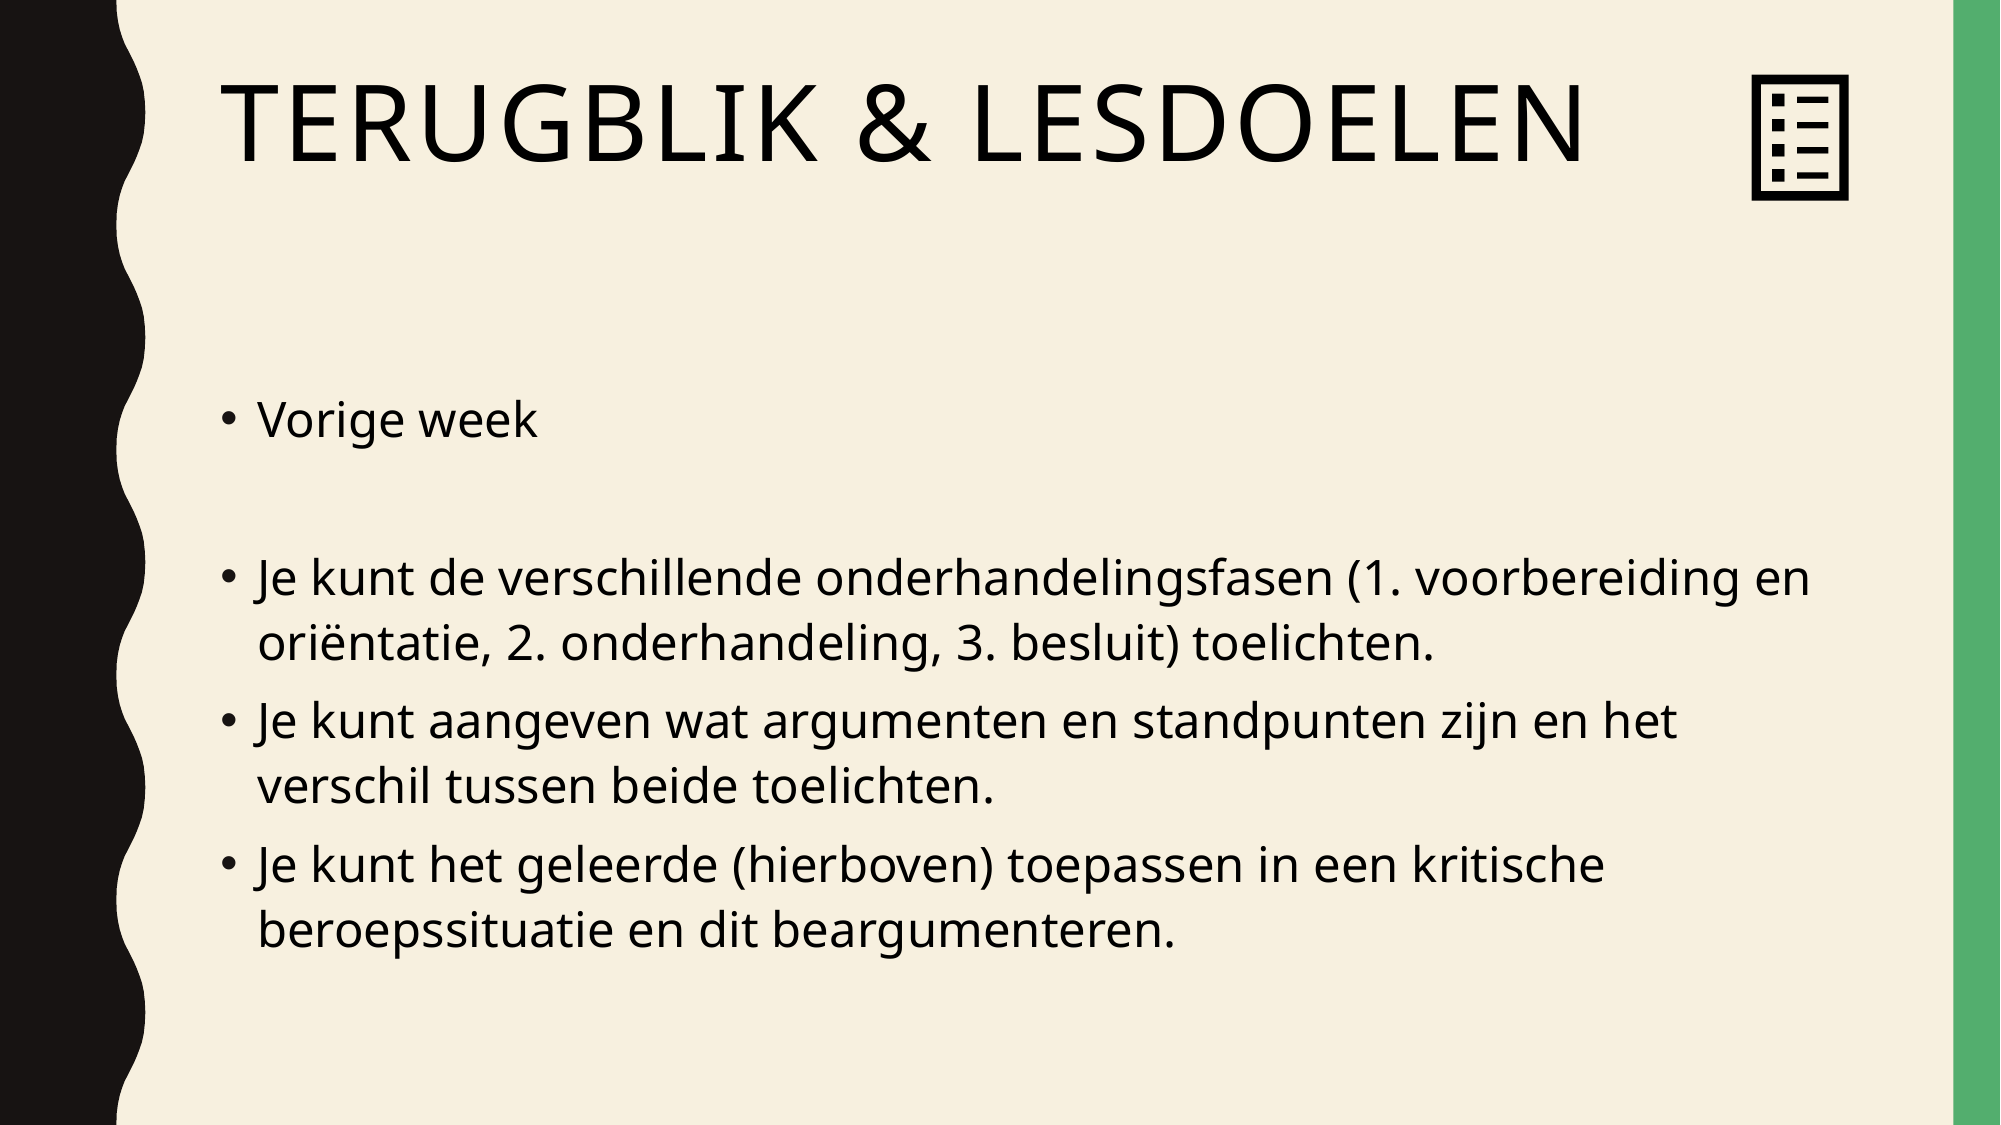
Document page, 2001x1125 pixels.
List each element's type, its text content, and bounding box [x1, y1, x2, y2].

picture [1724, 62, 1875, 213]
list Vorige week Je kunt de verschillende onderhandelingsfasen (1. voorbereiding en oriëntatie, 2. onderhandeling, 3. besluit) toelichten. Je kunt aangeven wat argumenten en standpunten zijn en het verschil tussen beide toelichten. Je kunt het geleerde (hierboven) toepassen in een kritische beroepssituatie en dit beargumenteren. [205, 375, 1875, 965]
title Terugblik & lesdoelen [205, 62, 1875, 308]
